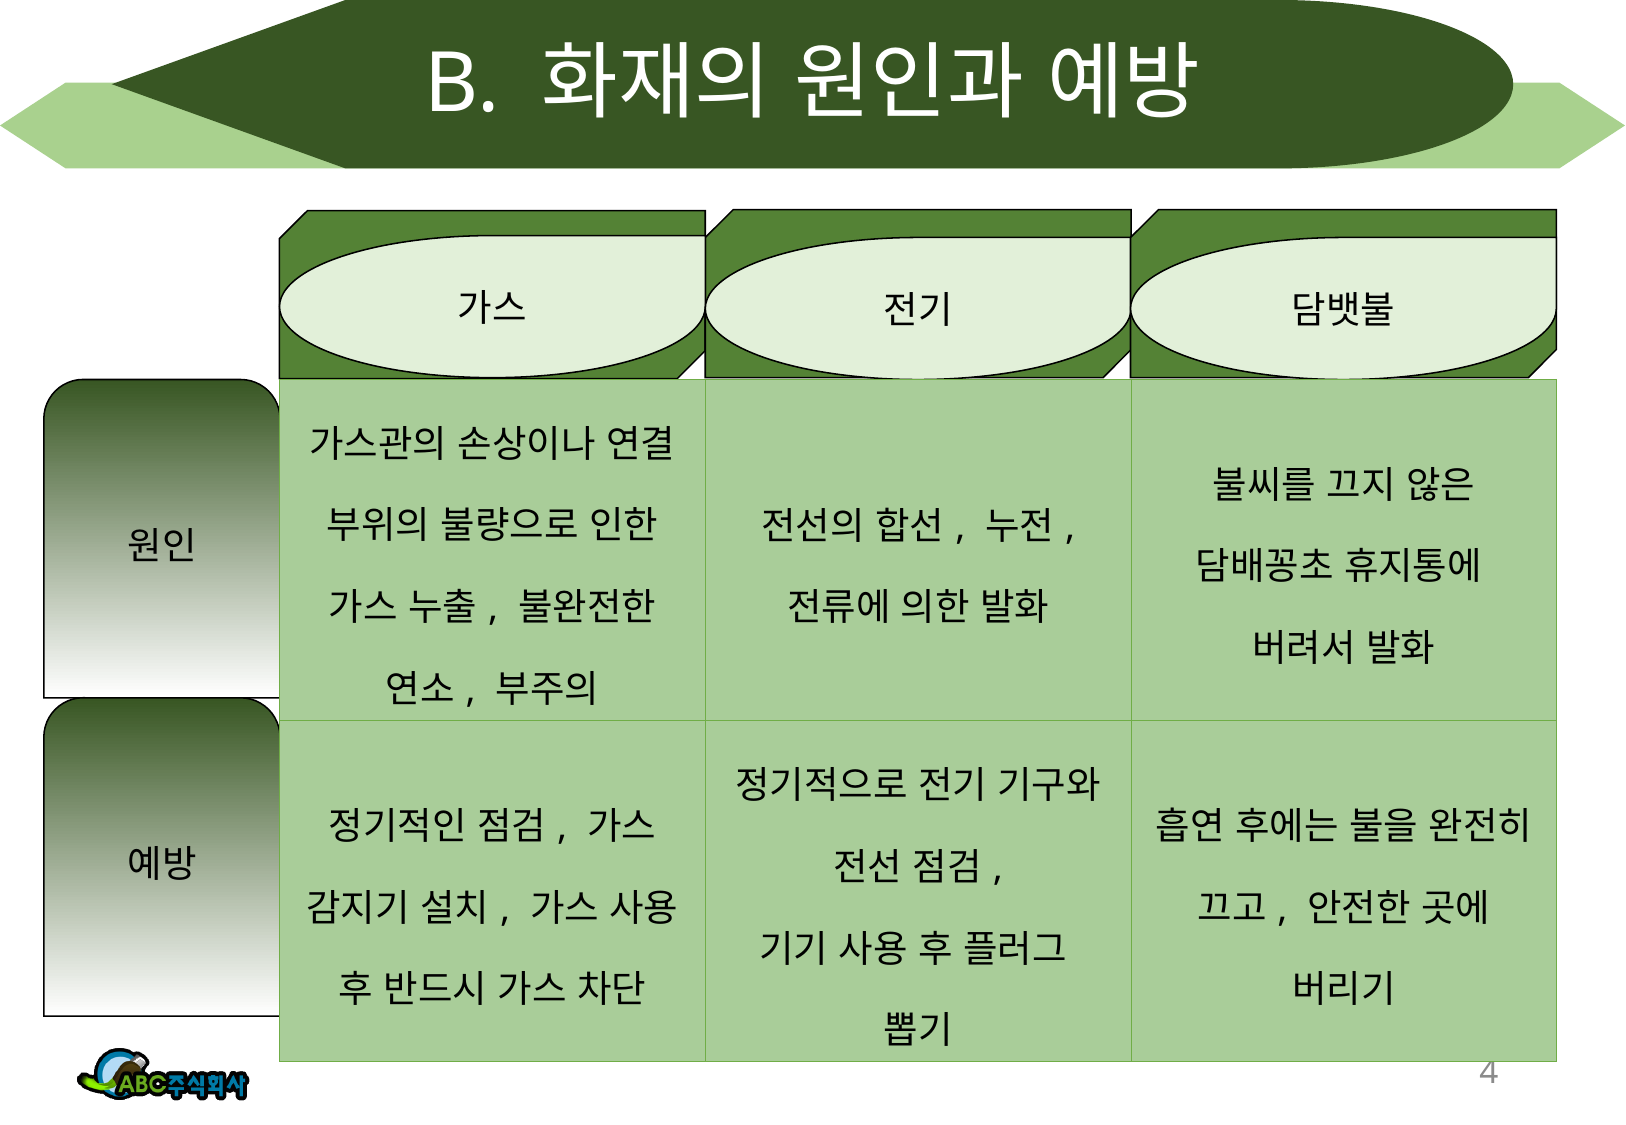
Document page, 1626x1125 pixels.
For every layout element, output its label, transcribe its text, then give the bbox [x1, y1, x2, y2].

table_header 가스관의 손상이나 연결 부위의 불량으로 인한 가스 누출, 불완전한 연소, 부주의 [280, 380, 705, 720]
text_box [1130, 209, 1557, 300]
text_box 원인 [42, 378, 279, 699]
picture [69, 1042, 254, 1104]
text_box [1411, 317, 1557, 378]
text_box 담뱃불 [1129, 236, 1558, 379]
table_cell 정기적으로 전기 기구와 전선 점검, 기기 사용 후 플러그 뽑기 [706, 721, 1131, 1061]
table_cell 흡연 후에는 불을 완전히 끄고, 안전한 곳에 버리기 [1132, 721, 1556, 1061]
table_header 전선의 합선, 누전, 전류에 의한 발화 [706, 380, 1131, 720]
text_box [985, 321, 1130, 378]
text_box [707, 209, 1132, 295]
text_box [1130, 317, 1276, 378]
text_box [522, 318, 705, 379]
table_cell 정기적인 점검, 가스 감지기 설치, 가스 사용 후 반드시 가스 차단 [280, 721, 705, 1061]
text_box [279, 316, 462, 379]
table_header 불씨를 끄지 않은 담배꽁초 휴지통에 버려서 발화 [1132, 380, 1556, 720]
slide_number 4 [1147, 1062, 1514, 1103]
text_box 전기 [704, 236, 1131, 379]
text_box 예방 [42, 696, 279, 1018]
title B. 화재의 원인과 예방 [0, 0, 1625, 169]
text_box [705, 318, 851, 378]
text_box [279, 210, 706, 298]
text_box 가스 [278, 234, 707, 379]
